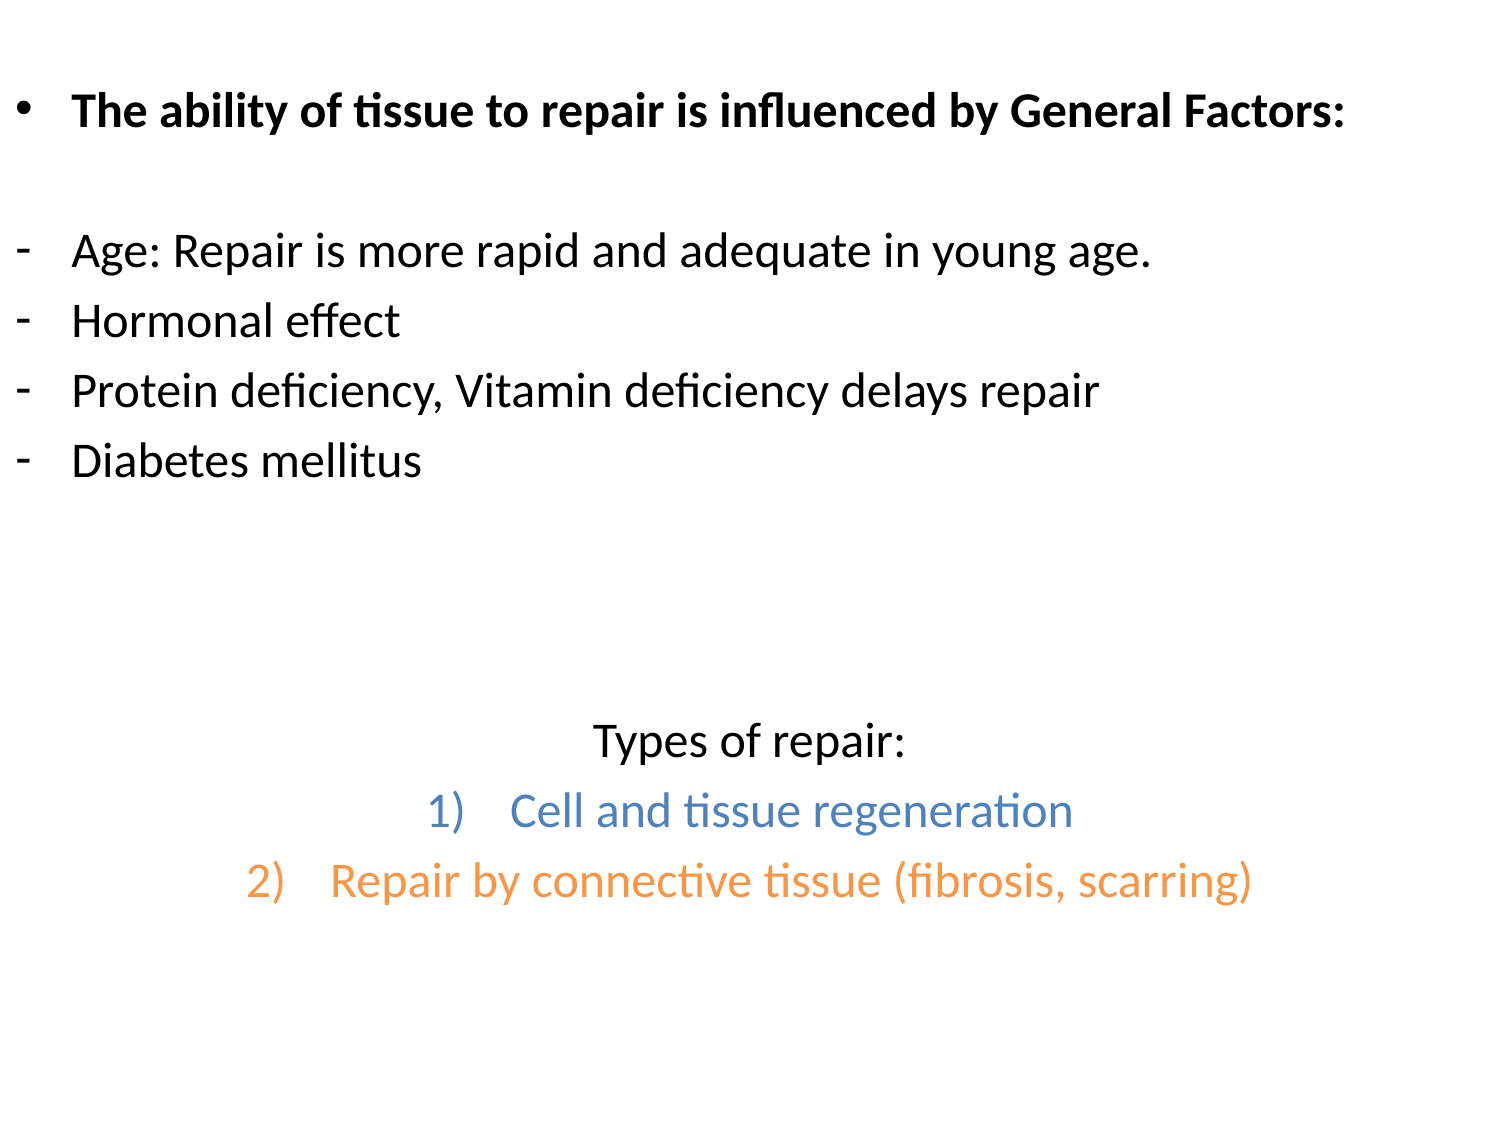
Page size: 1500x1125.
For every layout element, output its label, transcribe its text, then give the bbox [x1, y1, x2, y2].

list The ability of tissue to repair is influenced by General Factors: Age: Repair is more rapid and adequate in young age. Hormonal effect Protein deficiency, Vitamin deficiency delays repair Diabetes mellitus Types of repair: Cell and tissue regeneration Repair by connective tissue (fibrosis, scarring) [0, 0, 1500, 1125]
